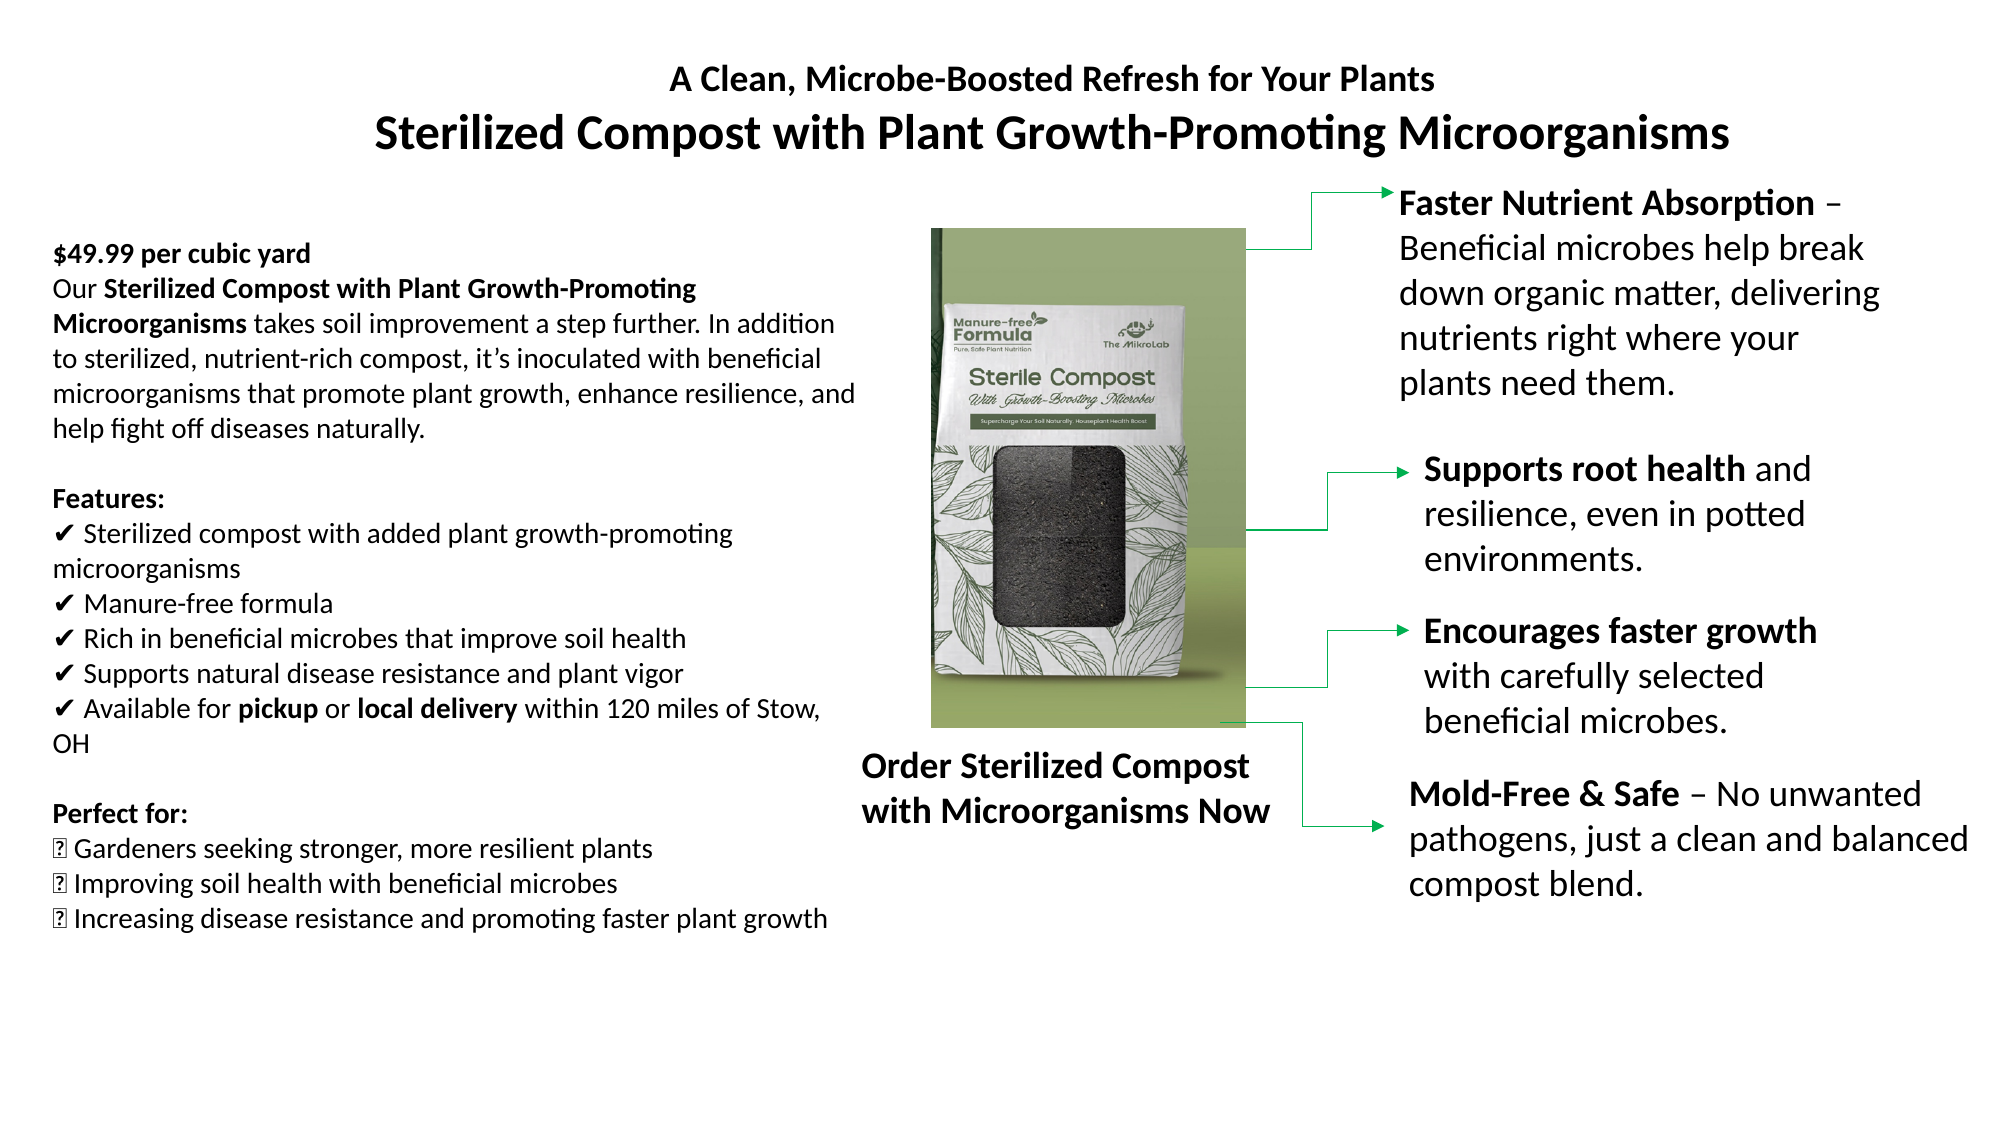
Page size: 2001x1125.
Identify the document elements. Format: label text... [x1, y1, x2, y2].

text_box Supports root health and resilience, even in potted environments. [1409, 436, 1902, 587]
text_box Order Sterilized Compost with Microorganisms Now [872, 733, 1302, 839]
text_box Faster Nutrient Absorption – Beneficial microbes help break down organic matter, delivering nutrients right where your plants need them. [1384, 170, 1908, 410]
text_box Mold-Free & Safe – No unwanted pathogens, just a clean and balanced compost blend. [1393, 761, 2000, 957]
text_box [1245, 630, 1410, 688]
picture [931, 228, 1246, 728]
text_box Encourages faster growth with carefully selected beneficial microbes. [1409, 599, 1838, 749]
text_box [1229, 192, 1394, 250]
text_box $49.99 per cubic yard Our Sterilized Compost with Plant Growth-Promoting Microorganisms takes soil improvement a step further. In addition to sterilized, nutrient-rich compost, it’s inoculated with beneficial microorganisms that promote plant growth, enhance resilience, and help fight off diseases naturally. Features: ✔️ Sterilized compost with added plant growth-promoting microorganisms ✔️ Manure-free formula ✔️ Rich in beneficial microbes that improve soil health ✔️ Supports natural disease resistance and plant vigor ✔️ Available for pickup or local delivery within 120 miles of Stow, OH Perfect for: ✅ Gardeners seeking stronger, more resilient plants ✅ Improving soil health with beneficial microbes ✅ Increasing disease resistance and promoting faster plant growth [38, 227, 872, 942]
text_box A Clean, Microbe-Boosted Refresh for Your Plants Sterilized Compost with Plant Growth-Promoting Microorganisms [342, 46, 1763, 167]
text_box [1246, 472, 1410, 531]
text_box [1220, 722, 1385, 826]
